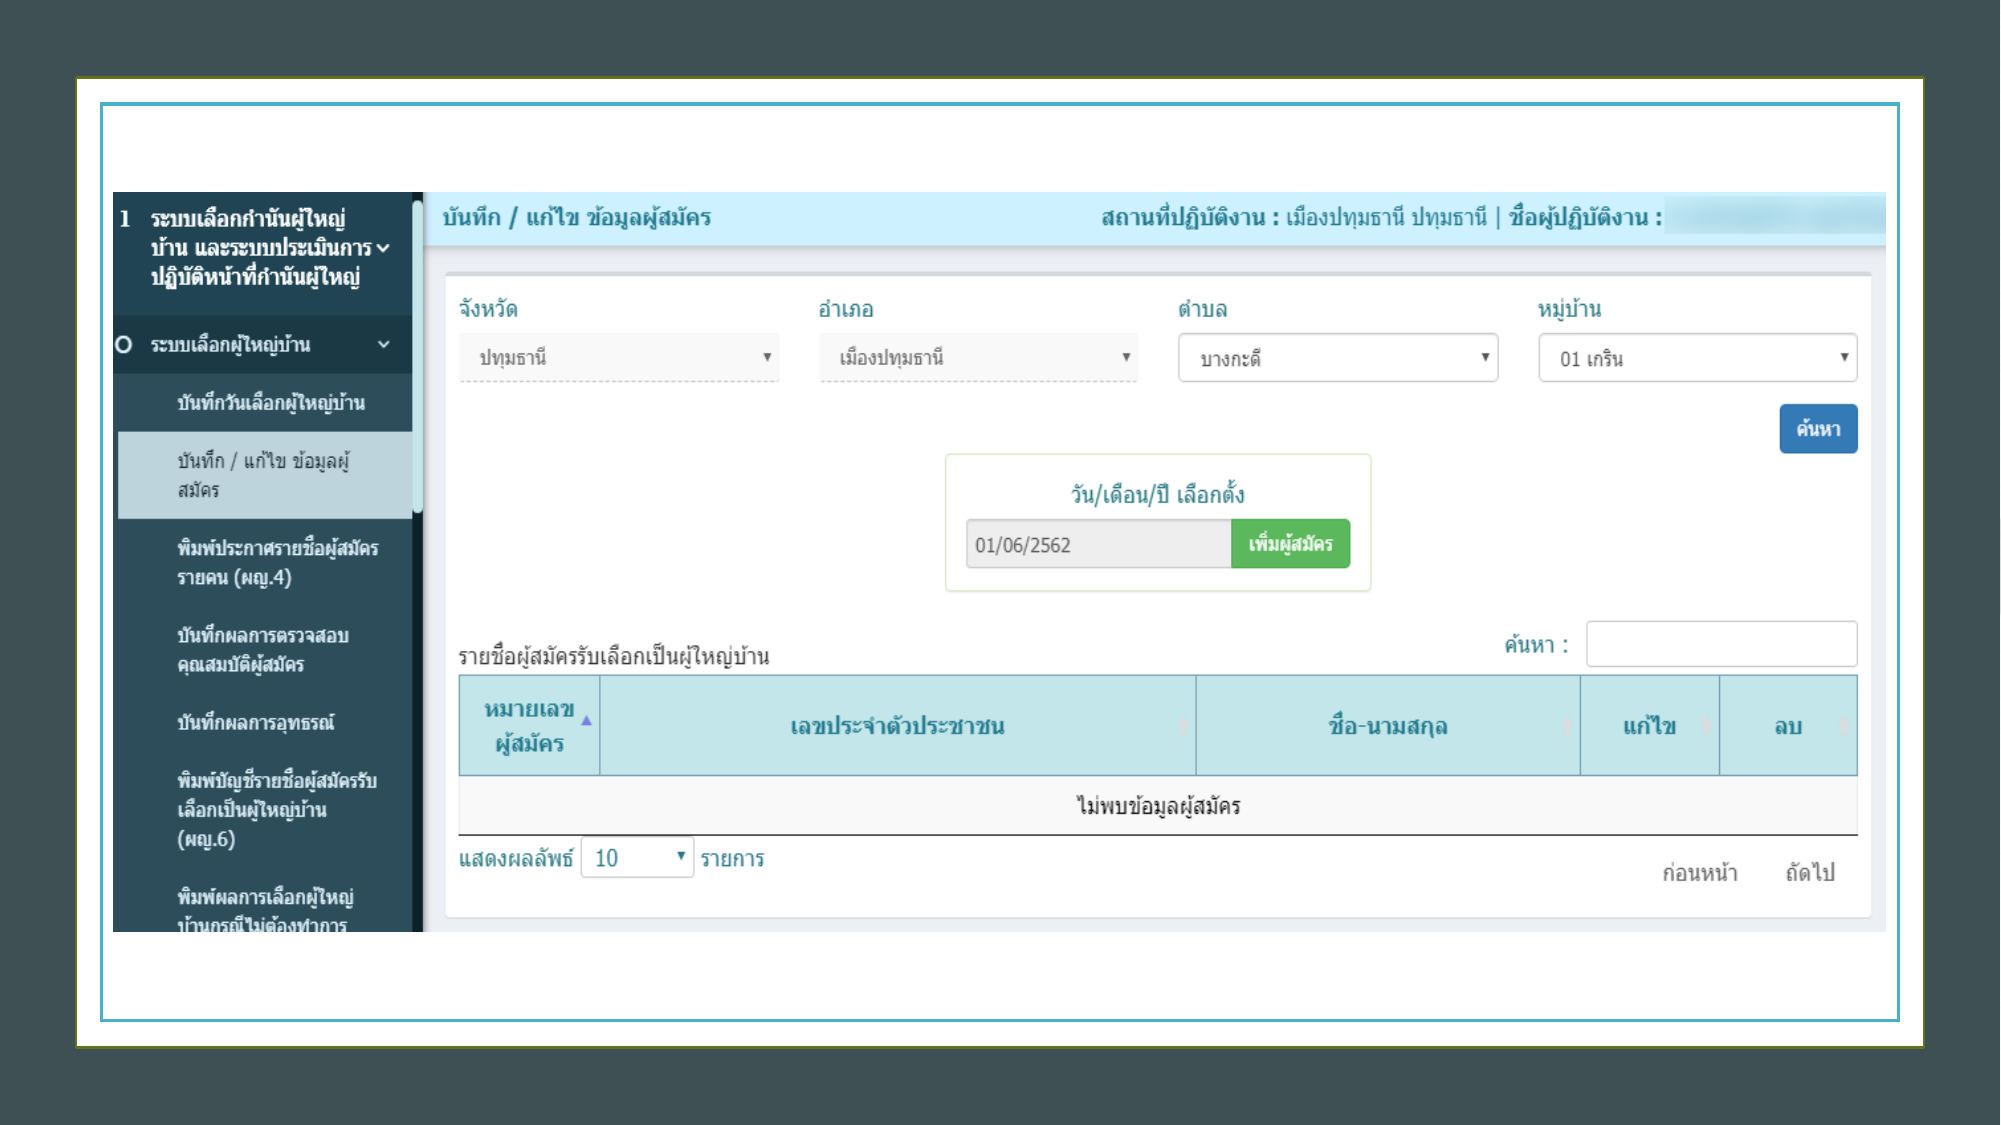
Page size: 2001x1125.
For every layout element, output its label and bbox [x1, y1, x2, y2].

text_box [0, 0, 2000, 1125]
picture [113, 192, 1887, 932]
